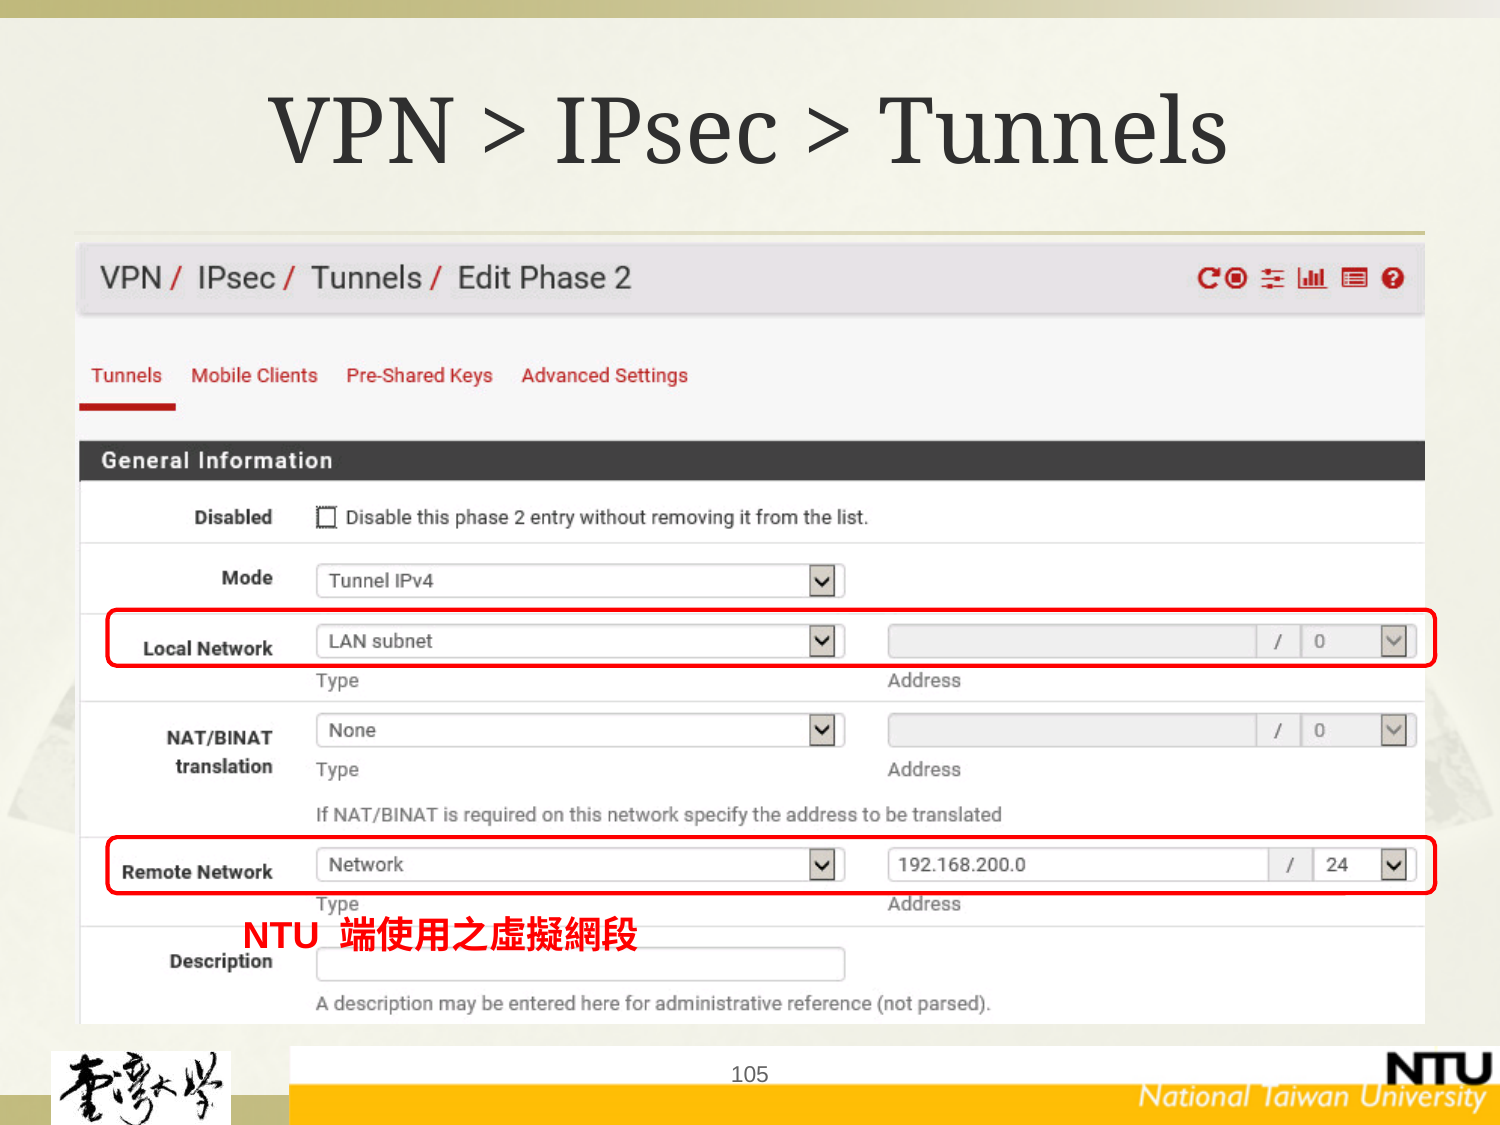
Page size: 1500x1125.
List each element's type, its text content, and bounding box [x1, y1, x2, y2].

slide_number 105 [675, 1050, 825, 1097]
text_box [1431, 608, 1438, 667]
text_box [1431, 836, 1438, 894]
picture [51, 1051, 231, 1125]
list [74, 241, 1426, 1024]
picture [289, 1046, 1500, 1125]
title VPN > IPsec > Tunnels [75, 45, 1425, 209]
